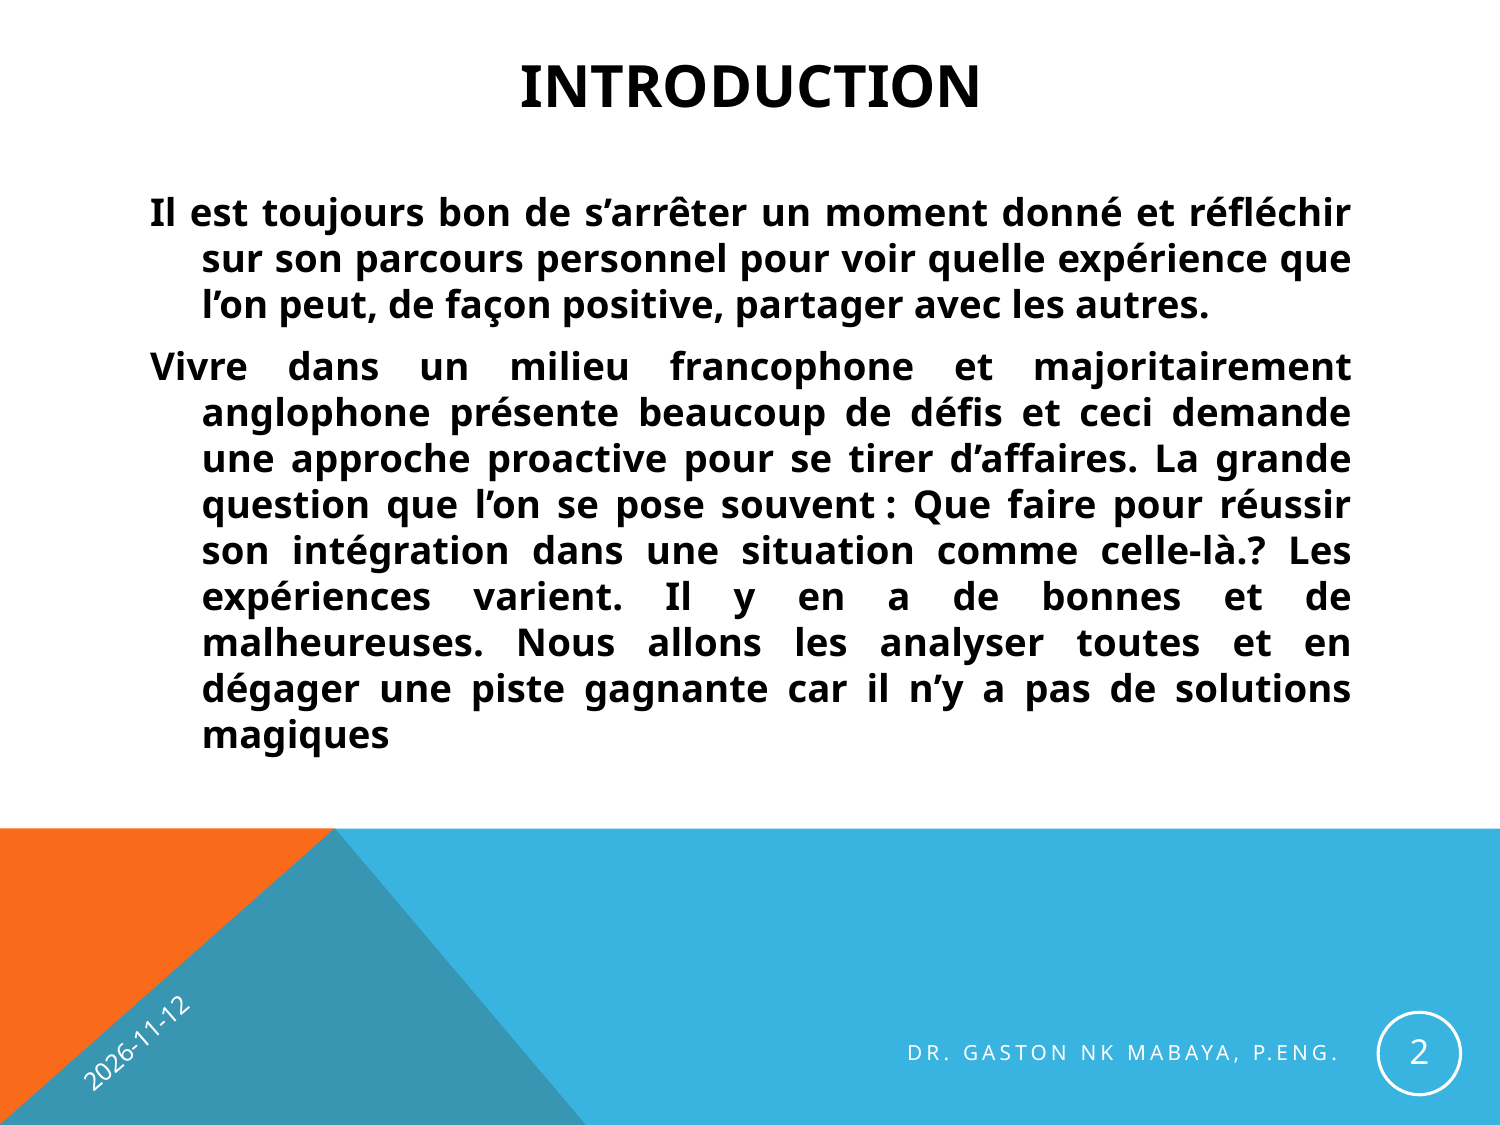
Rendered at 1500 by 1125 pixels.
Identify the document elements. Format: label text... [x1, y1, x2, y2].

list Il est toujours bon de s’arrêter un moment donné et réfléchir sur son parcours personnel pour voir quelle expérience que l’on peut, de façon positive, partager avec les autres. Vivre dans un milieu francophone et majoritairement anglophone présente beaucoup de défis et ceci demande une approche proactive pour se tirer d’affaires. La grande question que l’on se pose souvent : Que faire pour réussir son intégration dans une situation comme celle-là.? Les expériences varient. Il y en a de bonnes et de malheureuses. Nous allons les analyser toutes et en dégager une piste gagnante car il n’y a pas de solutions magiques [135, 180, 1369, 768]
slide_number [65, 849, 357, 1109]
slide_number 2 [1376, 1010, 1463, 1097]
footer Dr. Gaston NK Mabaya, P.Eng. [577, 1031, 1352, 1076]
title Introduction [135, 19, 1369, 150]
